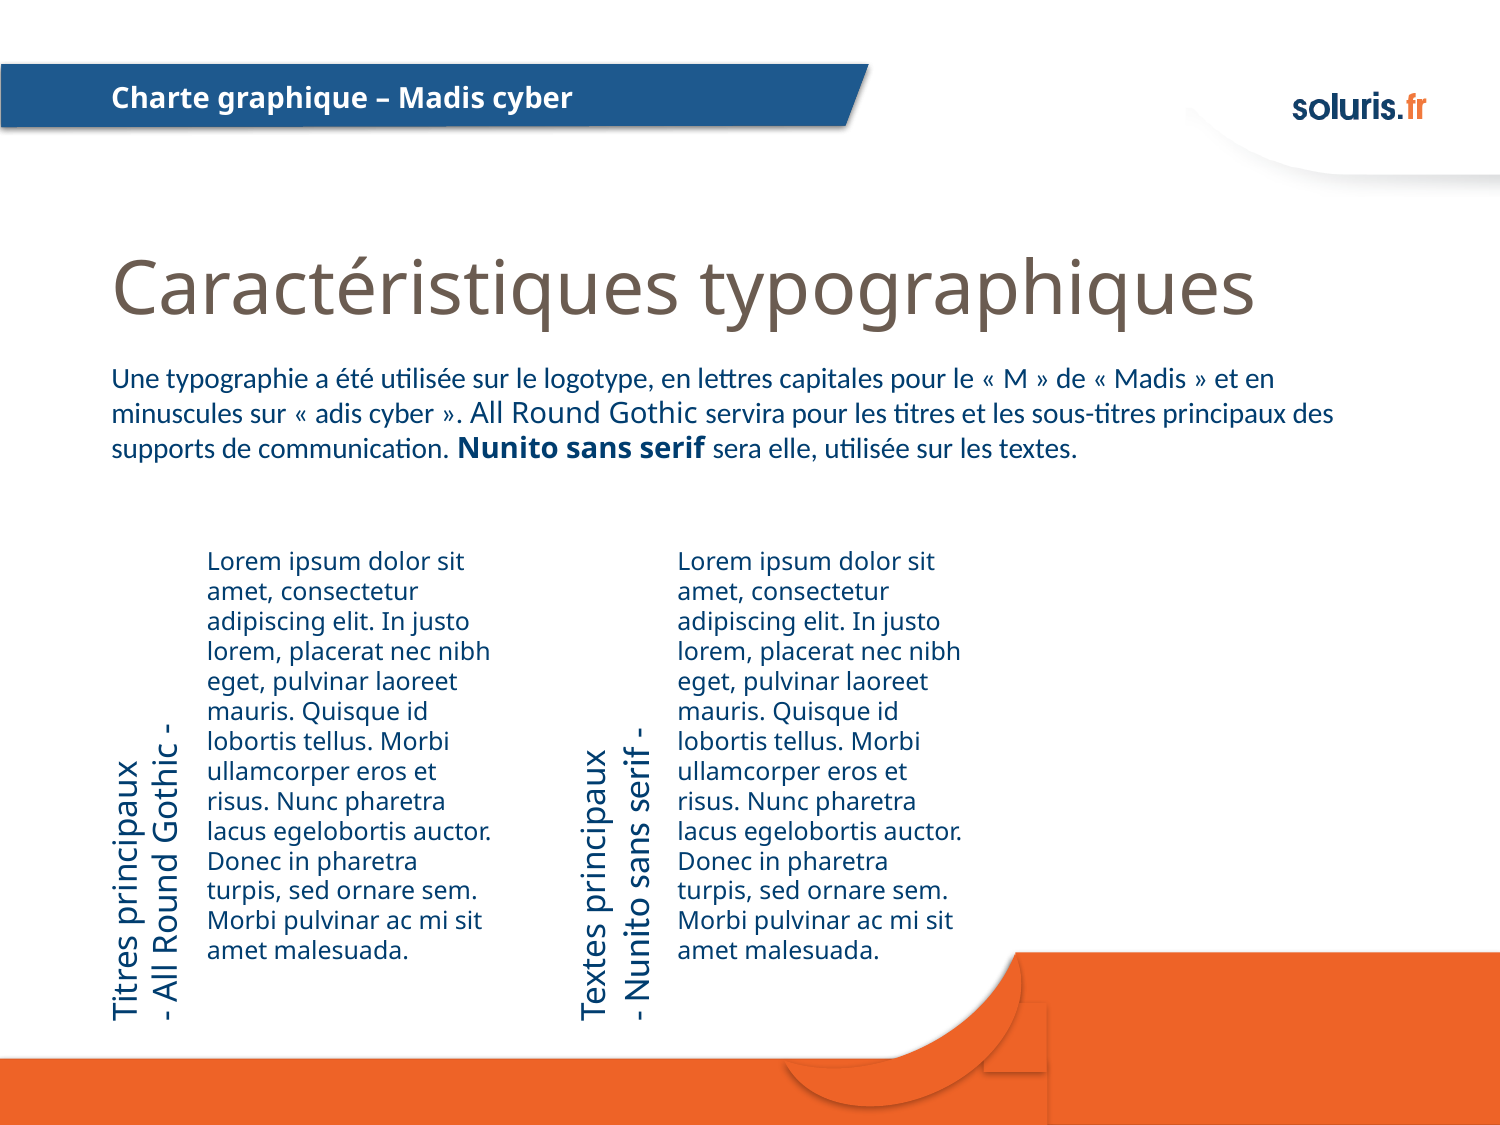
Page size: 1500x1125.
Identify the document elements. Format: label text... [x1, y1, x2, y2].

picture [1185, 0, 1500, 197]
text_box Textes principaux - Nunito sans serif - [564, 416, 664, 1037]
text_box Titres principaux - All Round Gothic - [96, 416, 191, 1037]
text_box Lorem ipsum dolor sit amet, consectetur adipiscing elit. In justo lorem, placerat nec nibh eget, pulvinar laoreet mauris. Quisque id lobortis tellus. Morbi ullamcorper eros et risus. Nunc pharetra lacus egelobortis auctor. Donec in pharetra turpis, sed ornare sem. Morbi pulvinar ac mi sit amet malesuada. [662, 538, 986, 973]
title Caractéristiques typographiques [96, 218, 1425, 351]
list Une typographie a été utilisée sur le logotype, en lettres capitales pour le « M » de « Madis » et en minuscules sur « adis cyber ». All Round Gothic servira pour les titres et les sous-titres principaux des supports de communication. Nunito sans serif sera elle, utilisée sur les textes. [96, 351, 1425, 474]
text_box Lorem ipsum dolor sit amet, consectetur adipiscing elit. In justo lorem, placerat nec nibh eget, pulvinar laoreet mauris. Quisque id lobortis tellus. Morbi ullamcorper eros et risus. Nunc pharetra lacus egelobortis auctor. Donec in pharetra turpis, sed ornare sem. Morbi pulvinar ac mi sit amet malesuada. [192, 538, 515, 973]
